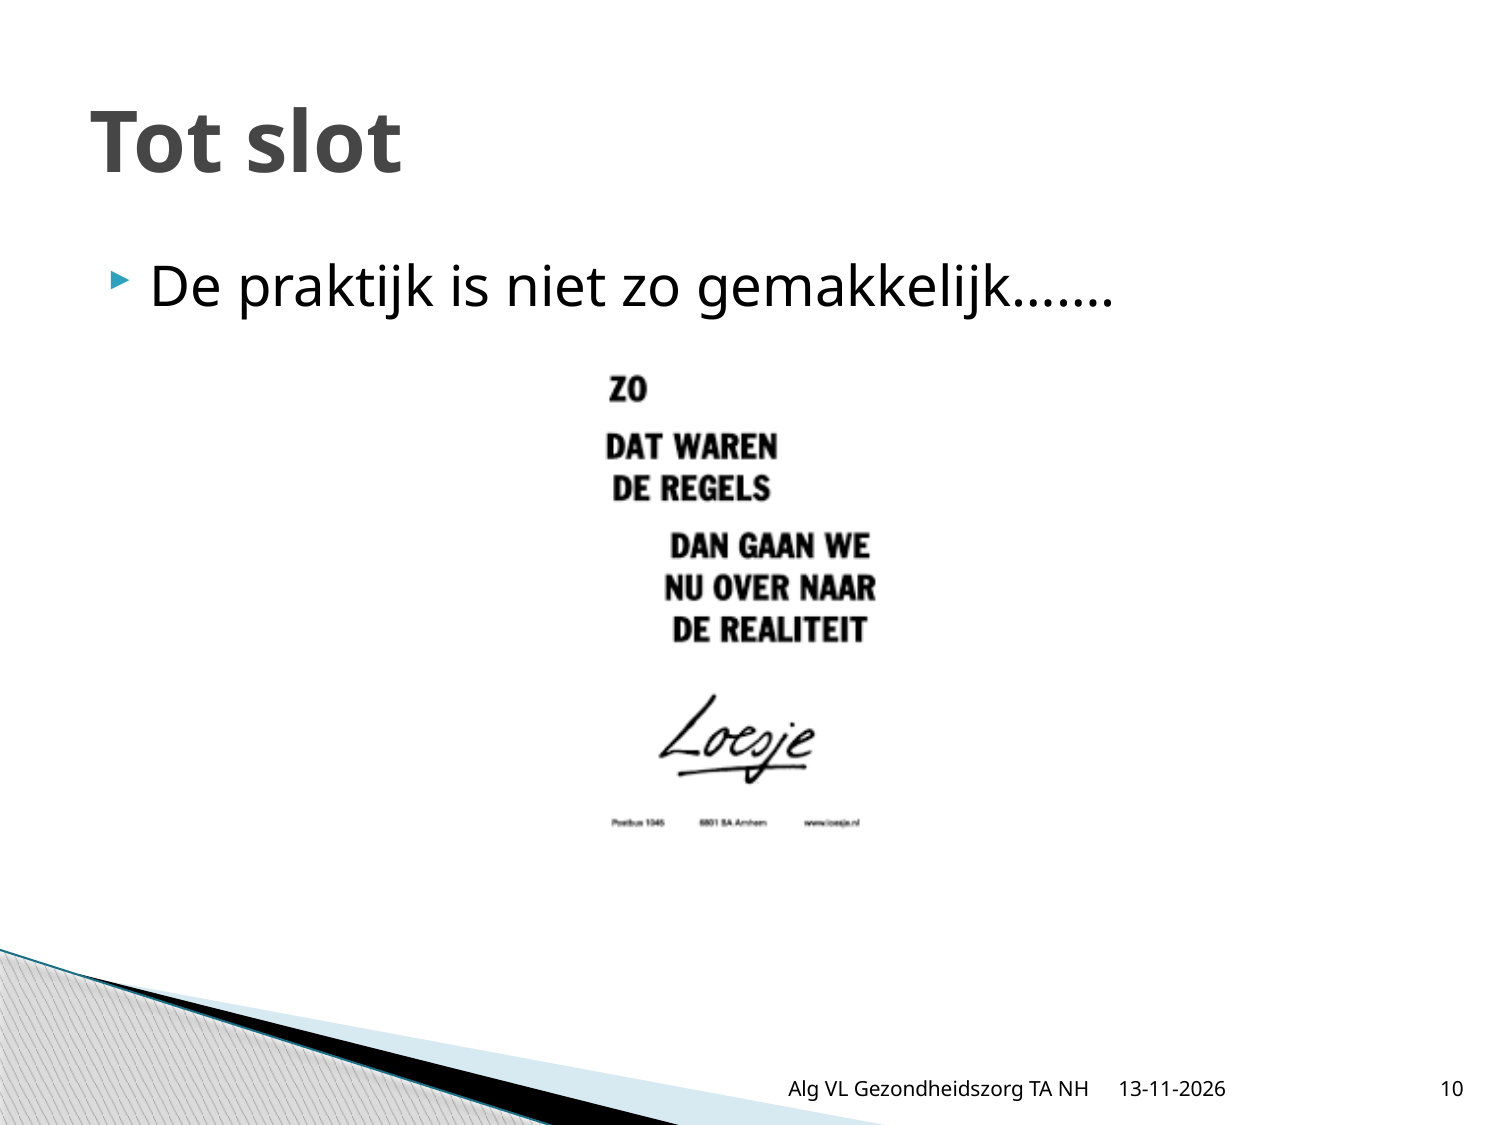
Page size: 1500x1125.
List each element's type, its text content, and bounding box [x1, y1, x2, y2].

list De praktijk is niet zo gemakkelijk……. [75, 243, 1425, 986]
slide_number 10 [1418, 1051, 1479, 1112]
footer Alg VL Gezondheidszorg TA NH [718, 1051, 1105, 1112]
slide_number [1105, 1051, 1418, 1112]
picture [548, 325, 923, 849]
title Tot slot [75, 45, 1425, 233]
